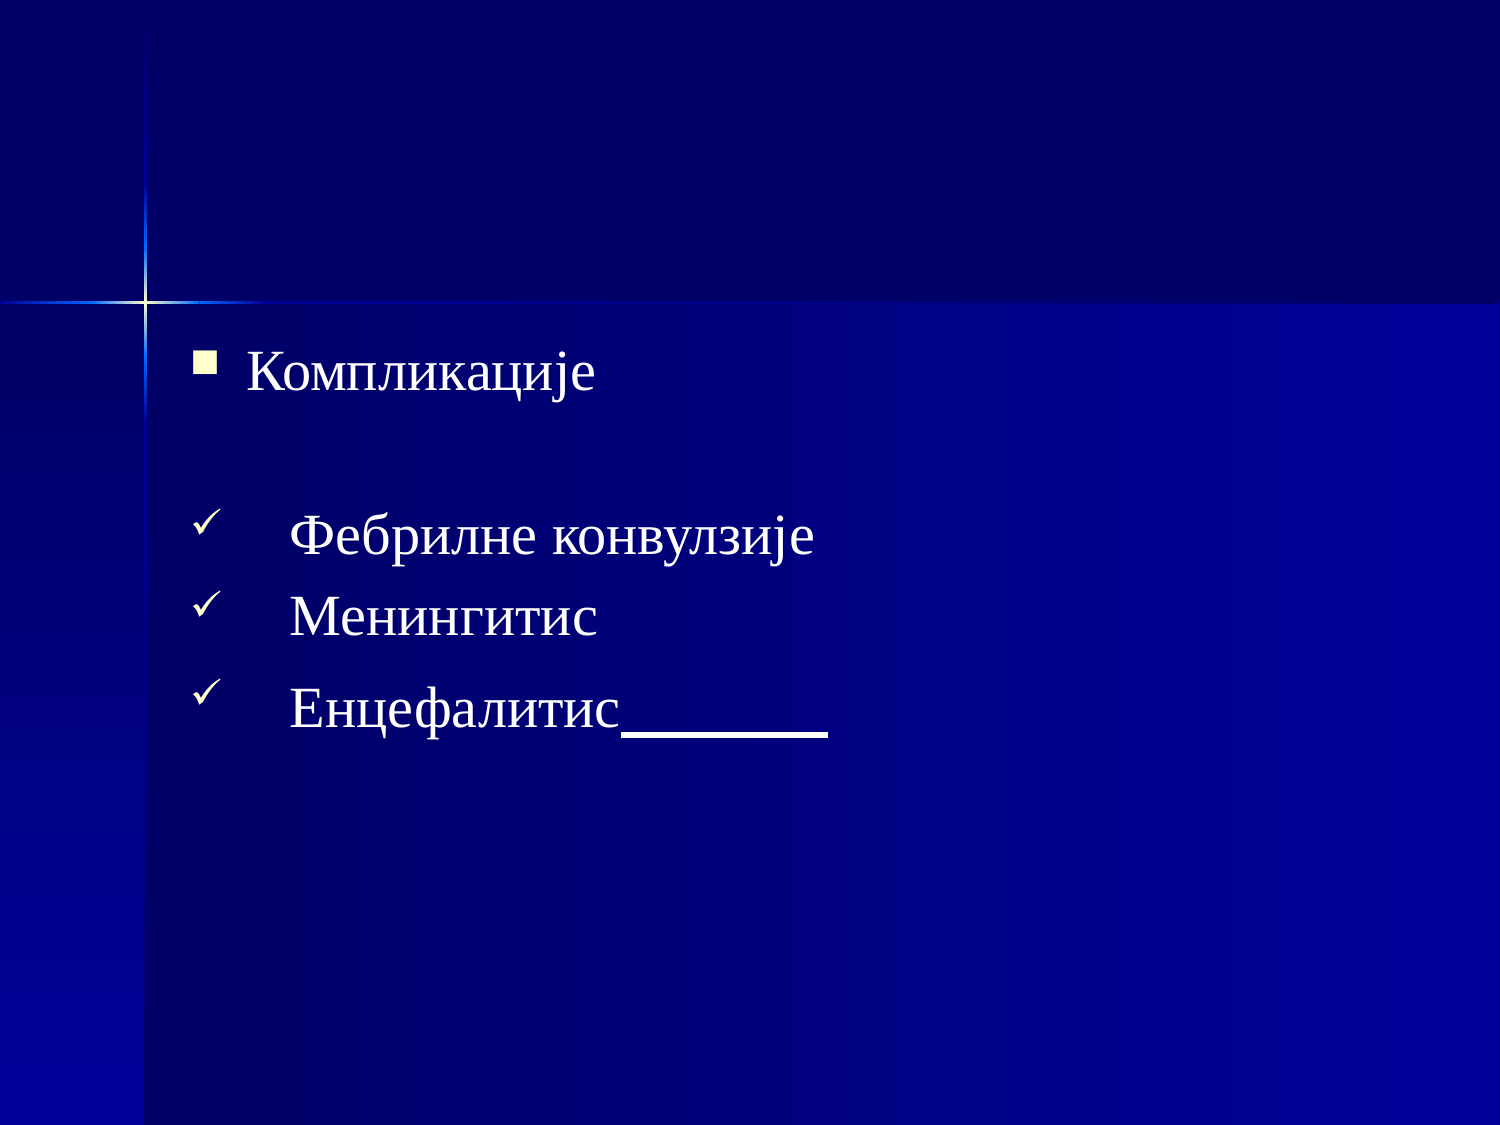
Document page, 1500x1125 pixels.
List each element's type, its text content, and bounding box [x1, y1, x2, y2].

list Компликације Фебрилне конвулзије Менингитис Енцефалитис [174, 324, 1413, 1001]
